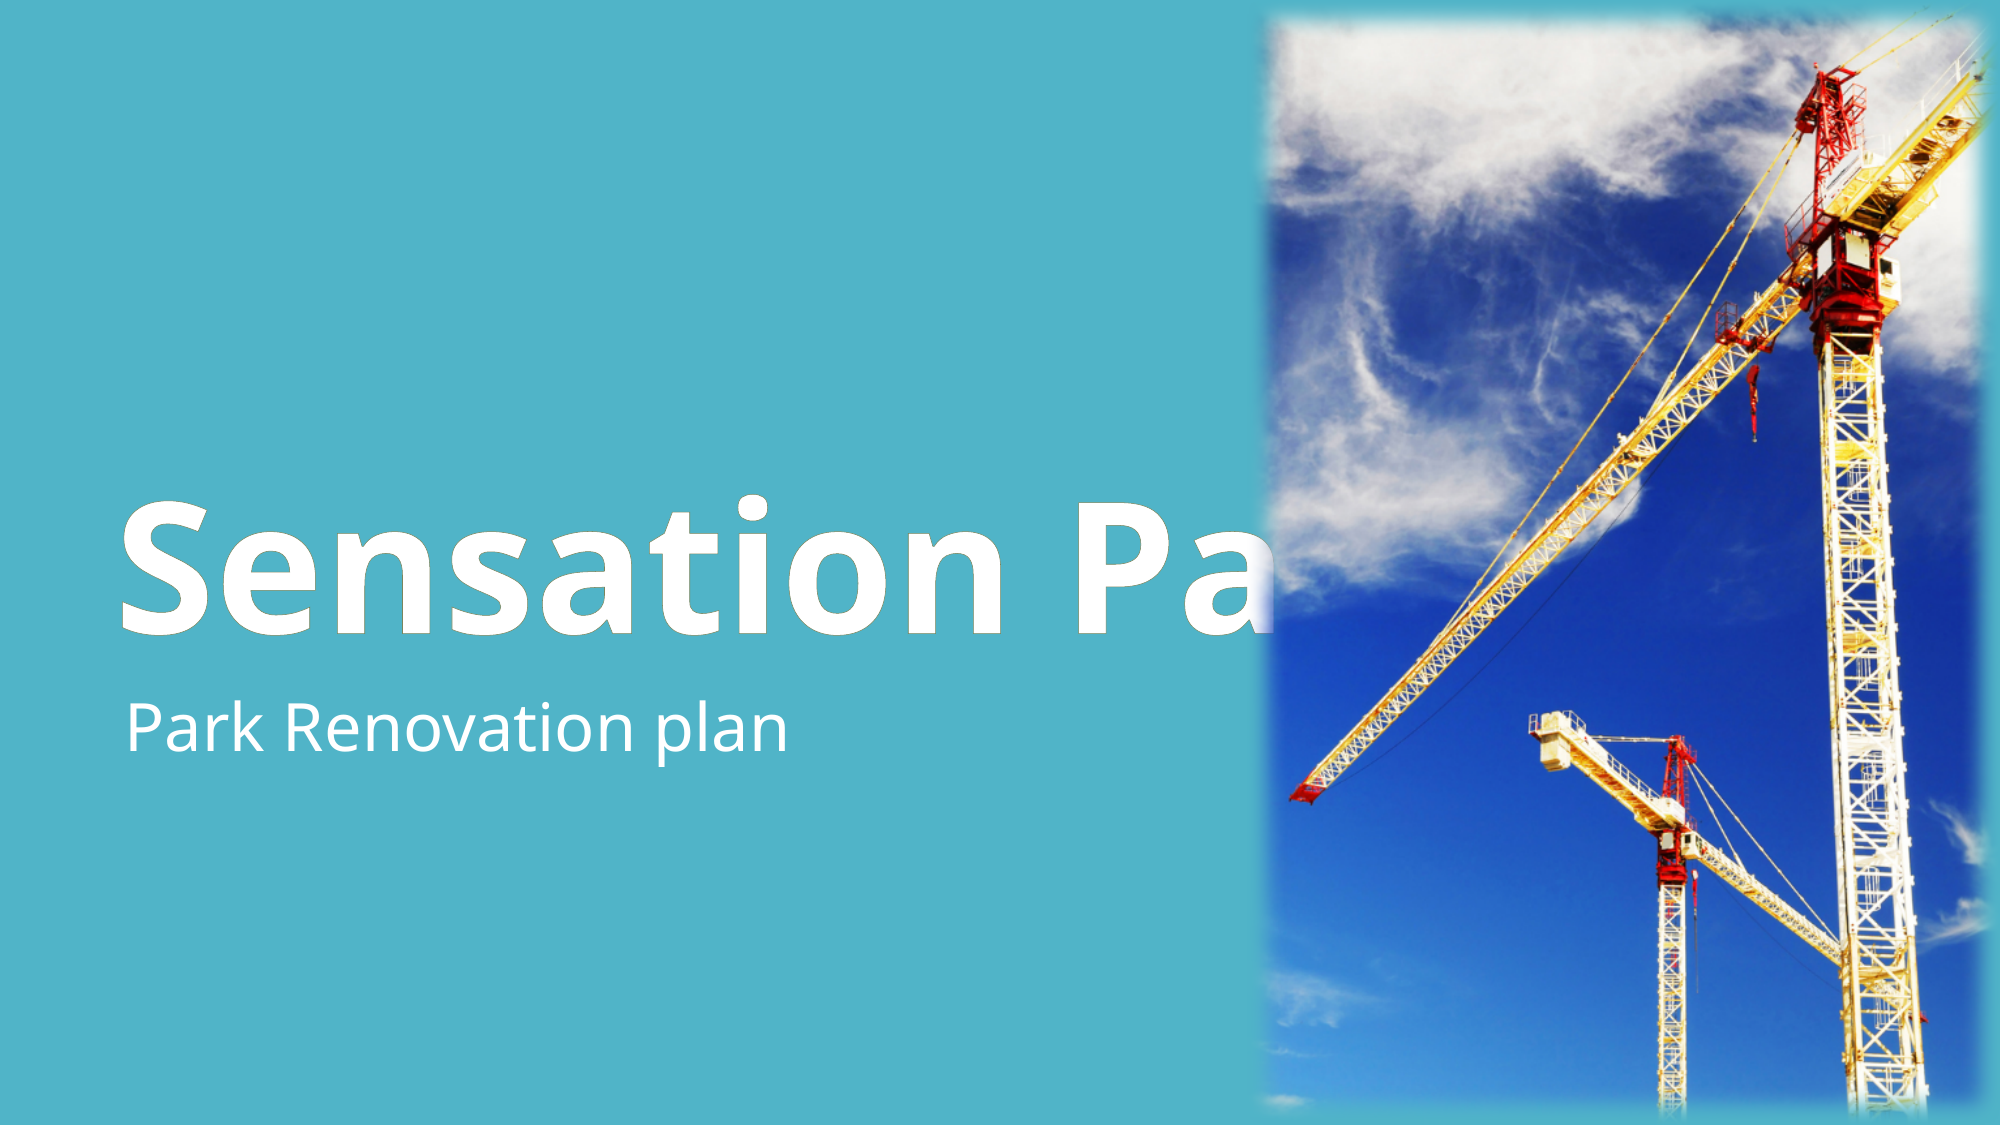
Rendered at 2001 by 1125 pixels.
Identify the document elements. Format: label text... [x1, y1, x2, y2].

picture [1246, 0, 2000, 1125]
title Sensation Park [98, 126, 1246, 677]
subtitle Park Renovation plan [109, 690, 1246, 961]
